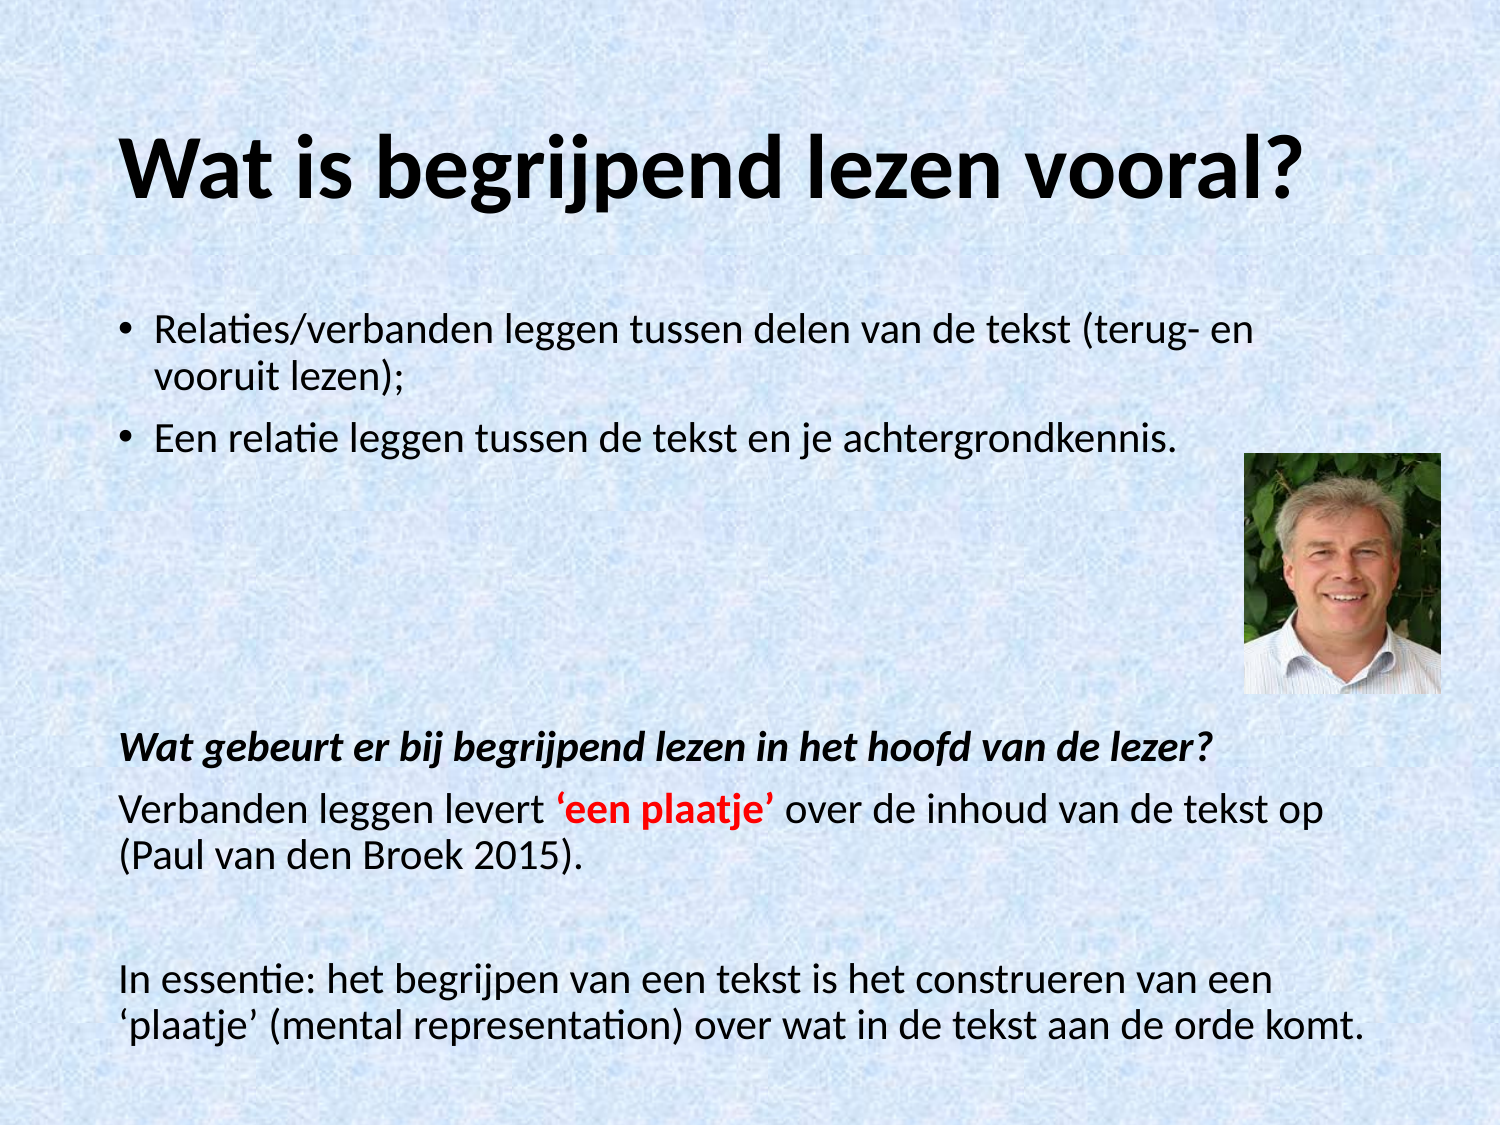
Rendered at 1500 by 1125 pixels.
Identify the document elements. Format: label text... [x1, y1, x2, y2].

picture [0, 0, 1500, 1125]
title Wat is begrijpend lezen vooral? [103, 59, 1397, 278]
list Relaties/verbanden leggen tussen delen van de tekst (terug- en vooruit lezen); Een relatie leggen tussen de tekst en je achtergrondkennis. Wat gebeurt er bij begrijpend lezen in het hoofd van de lezer? Verbanden leggen levert ‘een plaatje’ over de inhoud van de tekst op (Paul van den Broek 2015). In essentie: het begrijpen van een tekst is het construeren van een ‘plaatje’ (mental representation) over wat in de tekst aan de orde komt. [103, 299, 1397, 1109]
